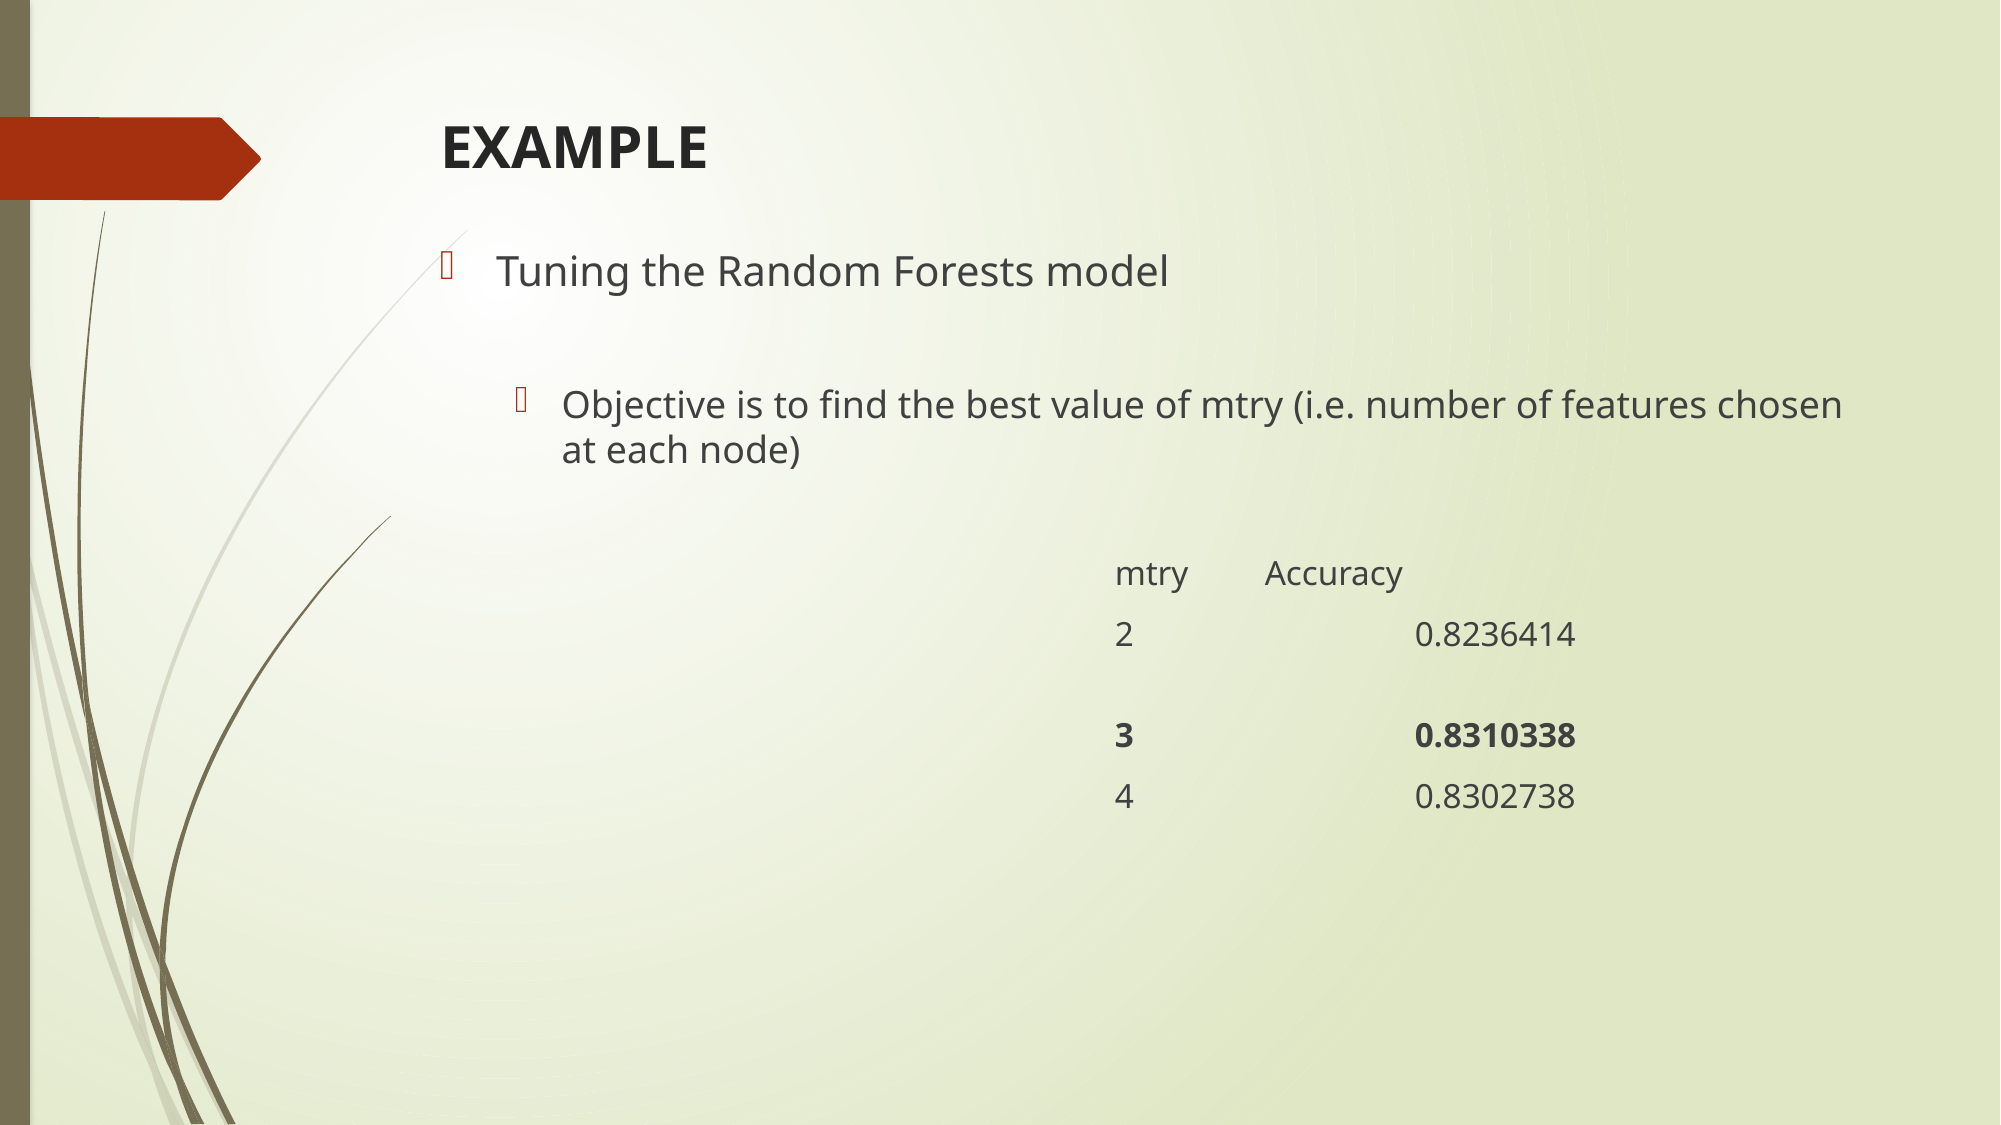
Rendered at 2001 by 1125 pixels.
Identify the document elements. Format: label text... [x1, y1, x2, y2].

list Tuning the Random Forests model Objective is to find the best value of mtry (i.e. number of features chosen at each node) mtry Accuracy 2 0.8236414 3 0.8310338 4 0.8302738 [424, 236, 1888, 970]
title EXAMPLE [425, 102, 1888, 216]
